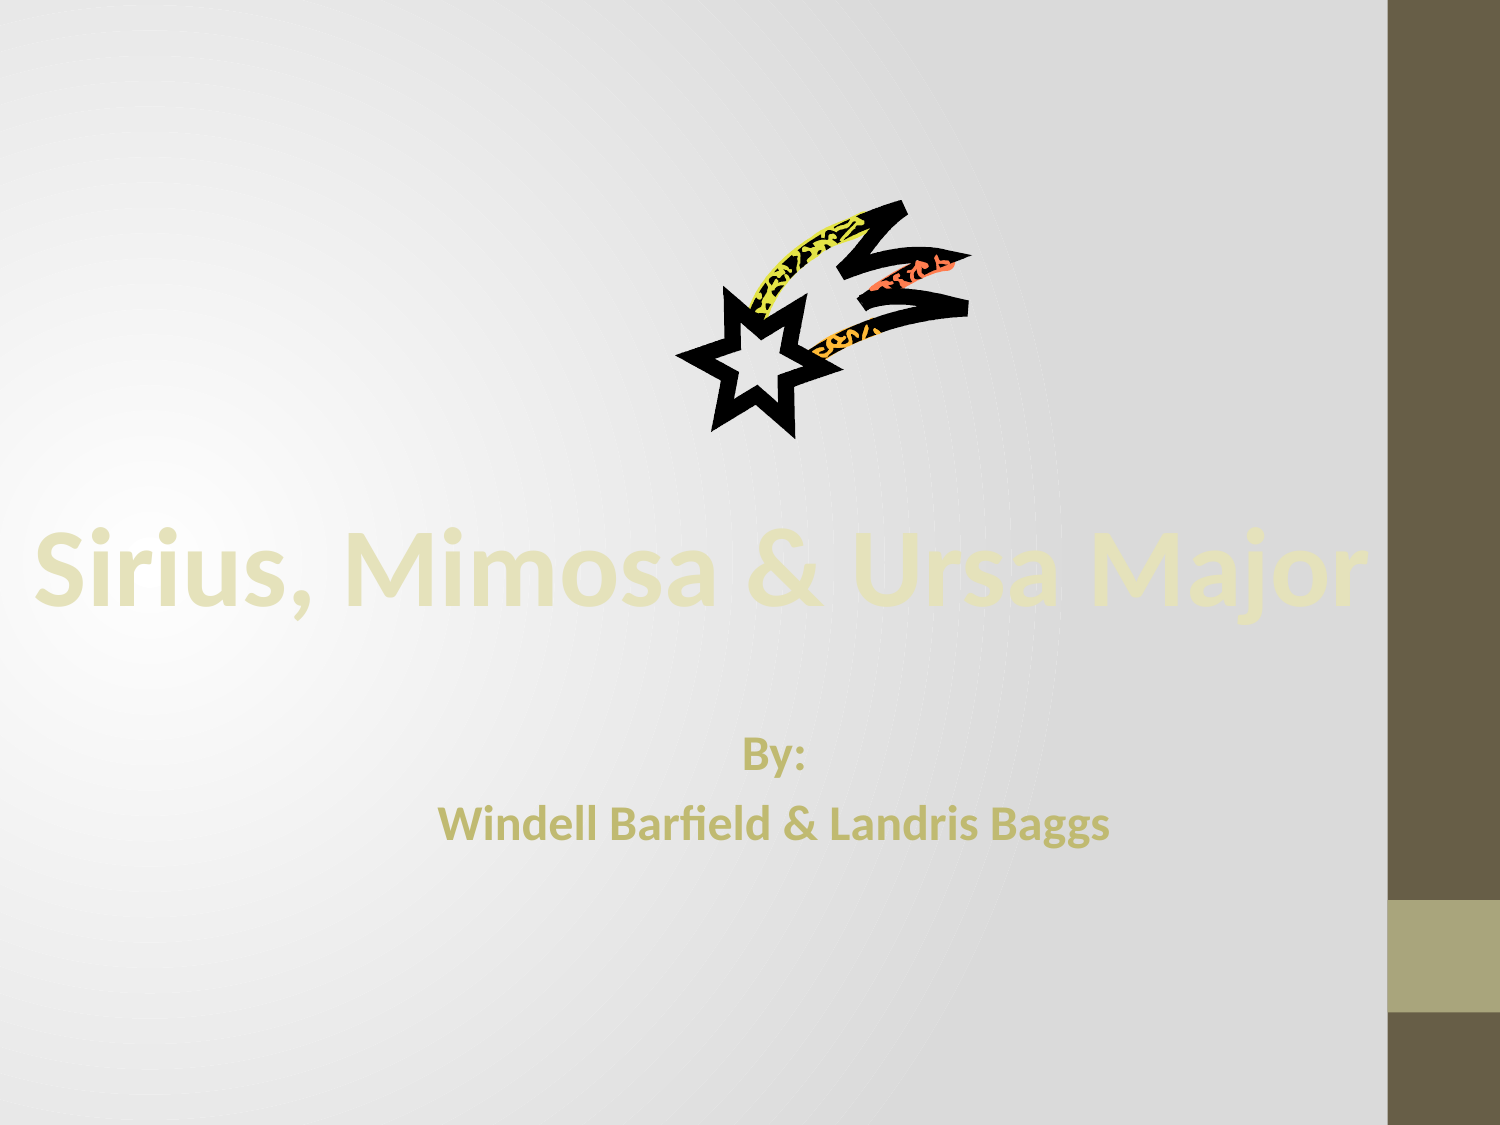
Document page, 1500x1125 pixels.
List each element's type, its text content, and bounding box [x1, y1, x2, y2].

subtitle By: Windell Barfield & Landris Baggs [249, 712, 1310, 888]
text_box Sirius, Mimosa & Ursa Major [18, 486, 1413, 637]
picture [674, 199, 973, 440]
